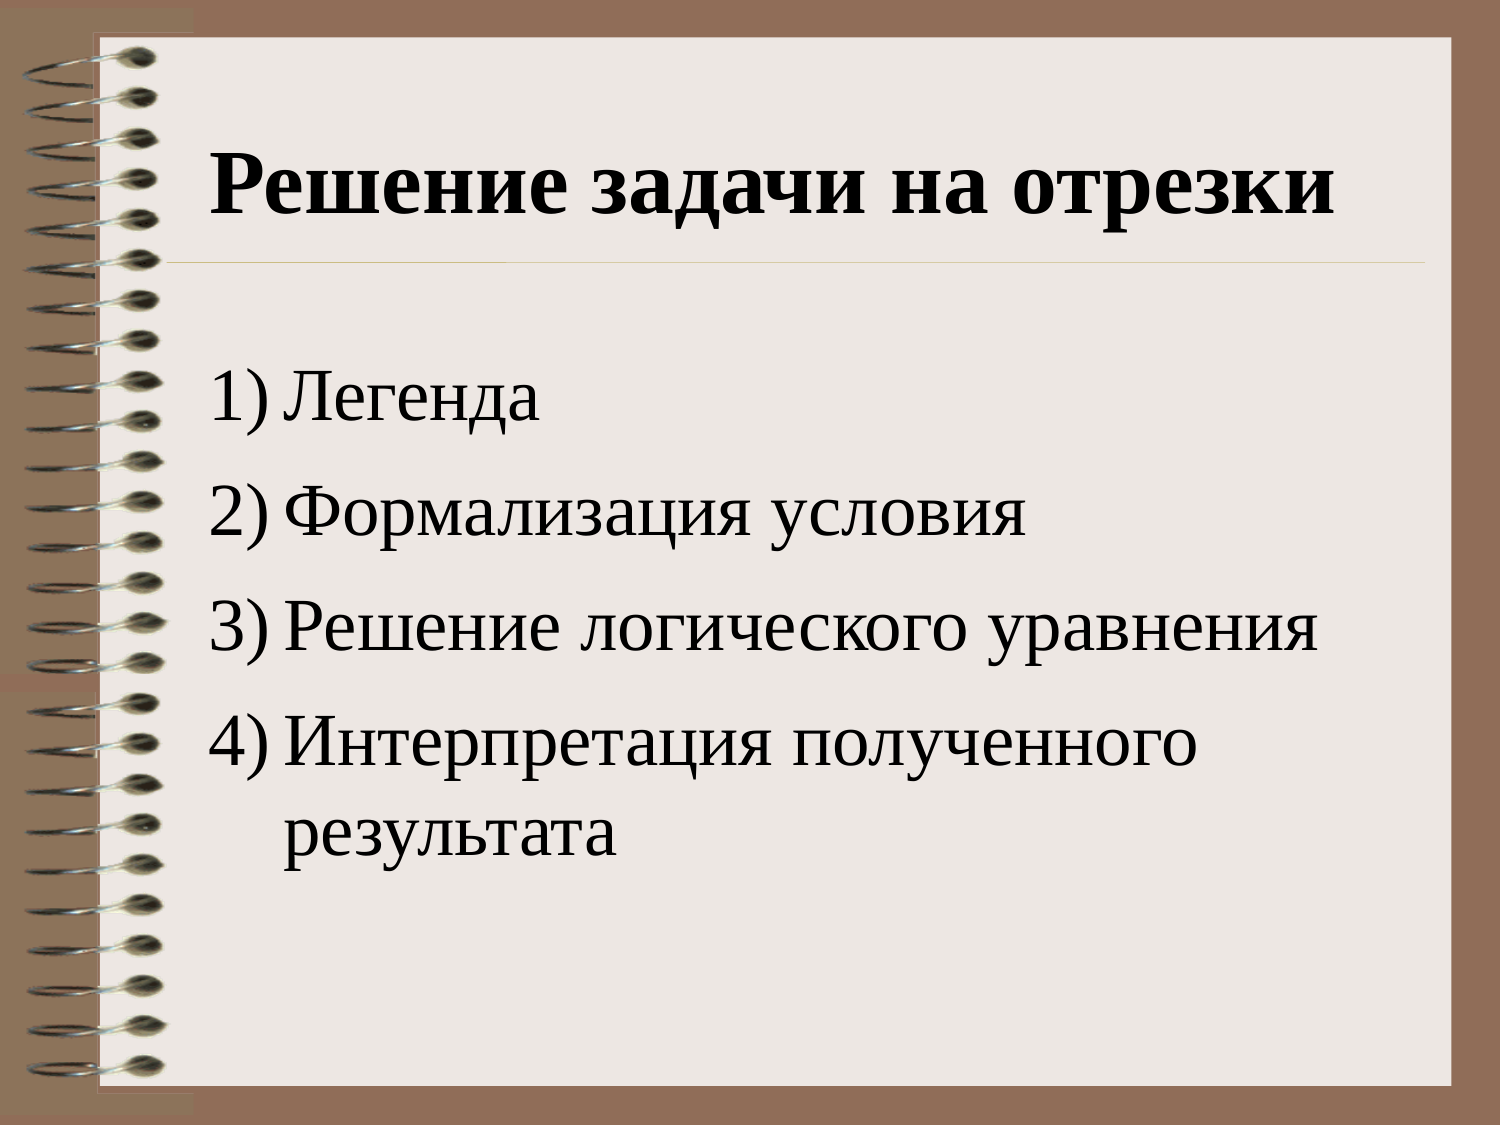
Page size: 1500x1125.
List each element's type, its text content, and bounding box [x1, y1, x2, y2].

picture [0, 692, 194, 1115]
text_box Решение задачи на отрезки [194, 114, 1436, 240]
text_box Легенда Формализация условия Решение логического уравнения Интерпретация полученного результата [193, 338, 1411, 878]
picture [0, 8, 194, 674]
